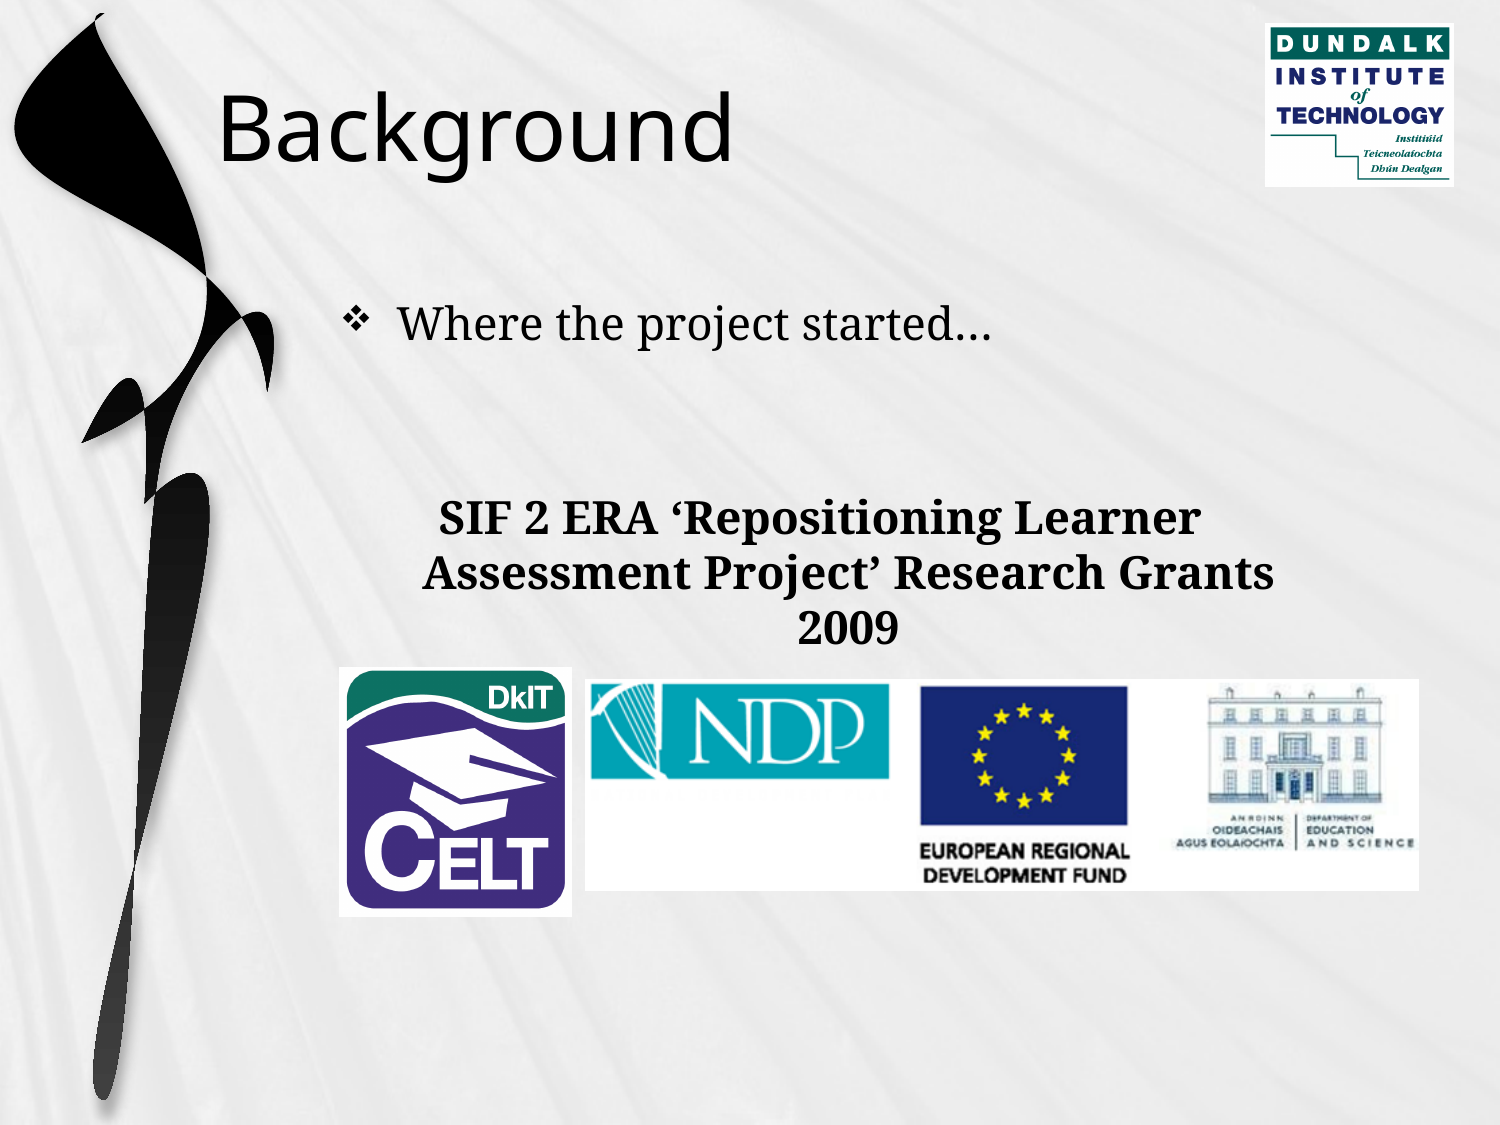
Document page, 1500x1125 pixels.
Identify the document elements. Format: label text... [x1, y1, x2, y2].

list Where the project started… SIF 2 ERA ‘Repositioning Learner Assessment Project’ Research Grants 2009 [324, 287, 1316, 1005]
picture [585, 679, 1419, 891]
picture [1265, 23, 1454, 187]
title Background [200, 12, 1317, 238]
picture [339, 667, 572, 917]
